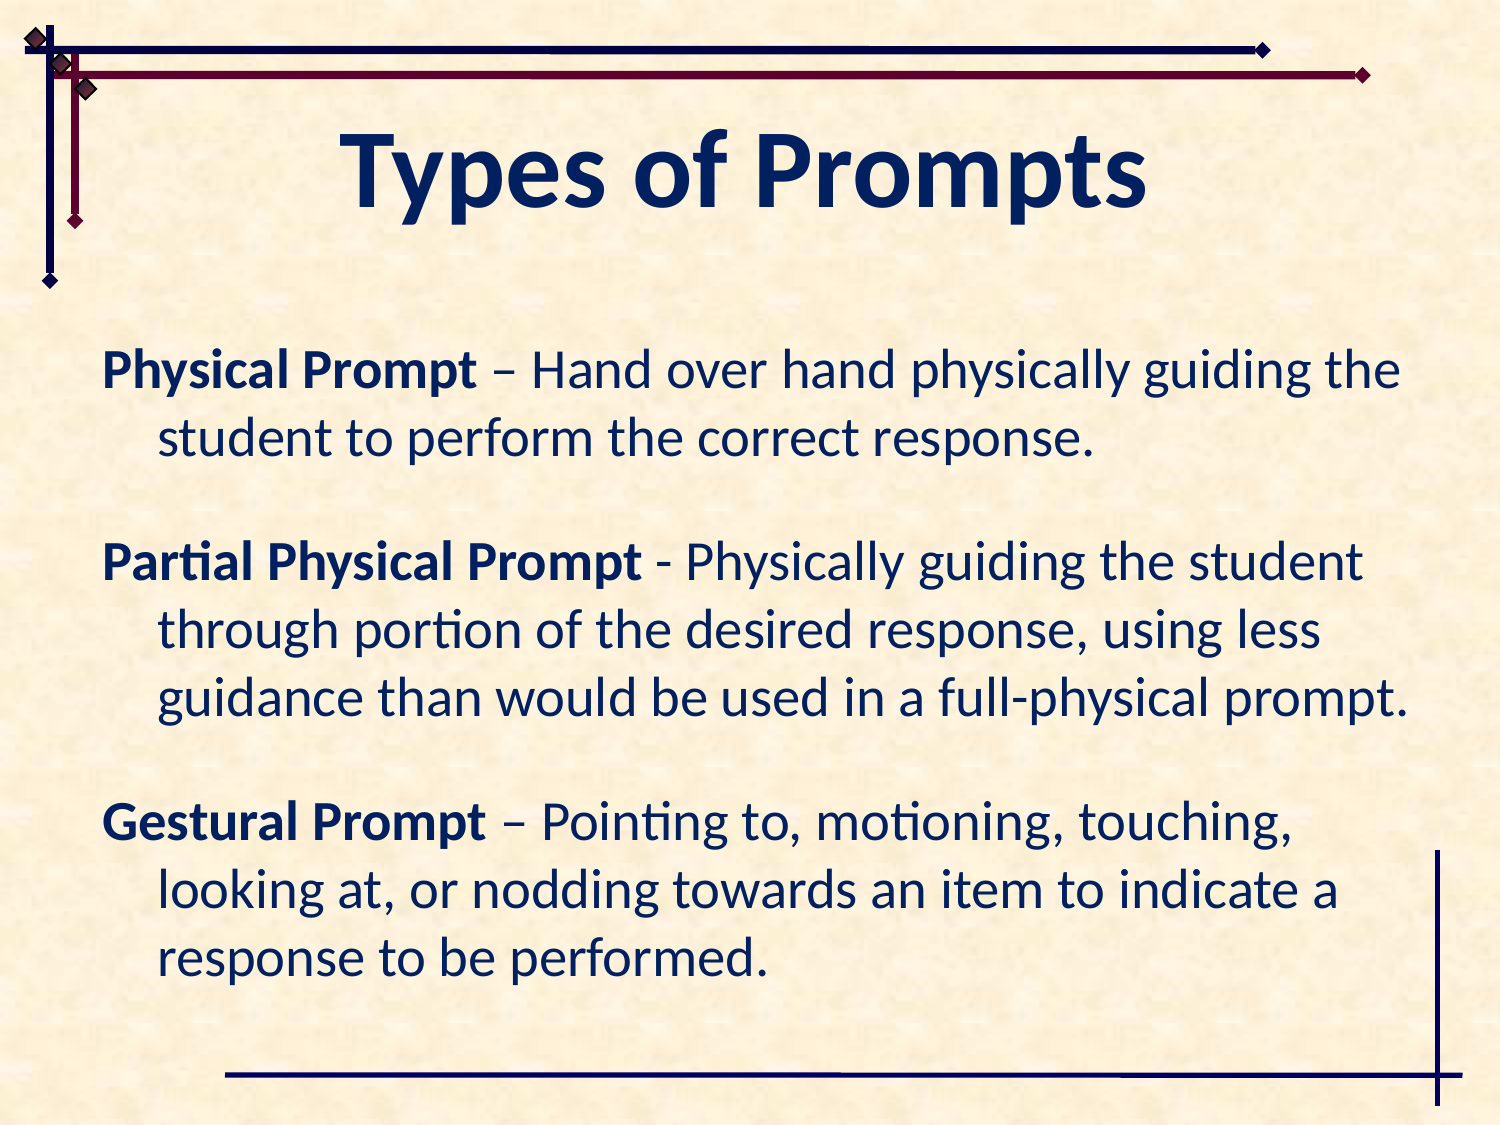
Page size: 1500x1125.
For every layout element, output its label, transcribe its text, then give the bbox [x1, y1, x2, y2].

picture [0, 0, 1500, 1125]
title Types of Prompts [162, 62, 1327, 263]
list Physical Prompt – Hand over hand physically guiding the student to perform the correct response. Partial Physical Prompt - Physically guiding the student through portion of the desired response, using less guidance than would be used in a full-physical prompt. Gestural Prompt – Pointing to, motioning, touching, looking at, or nodding towards an item to indicate a response to be performed. [87, 324, 1433, 1068]
